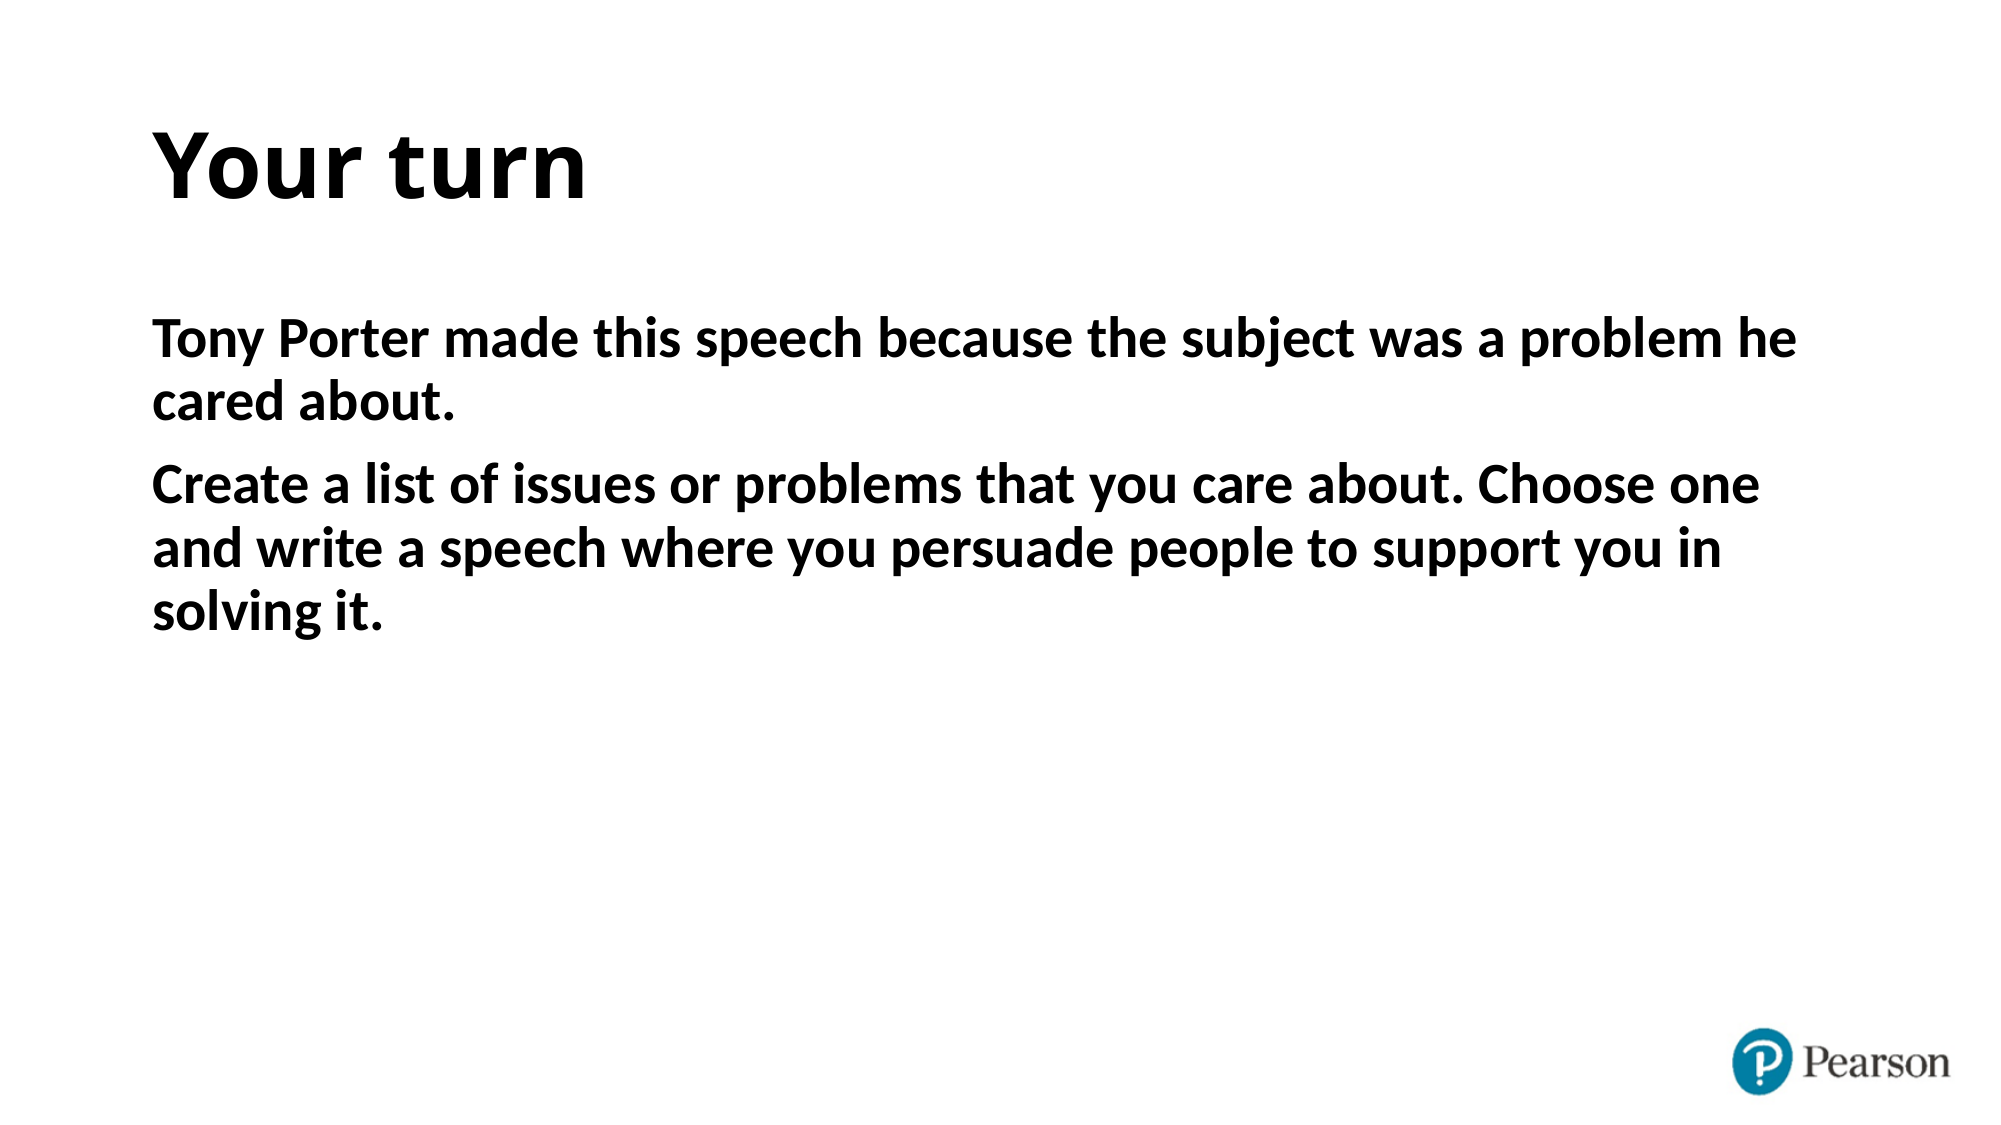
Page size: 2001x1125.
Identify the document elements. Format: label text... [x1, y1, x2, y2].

list Tony Porter made this speech because the subject was a problem he cared about. Create a list of issues or problems that you care about. Choose one and write a speech where you persuade people to support you in solving it. [137, 299, 1863, 1014]
picture [1722, 1013, 1961, 1106]
title Your turn [137, 59, 1863, 278]
